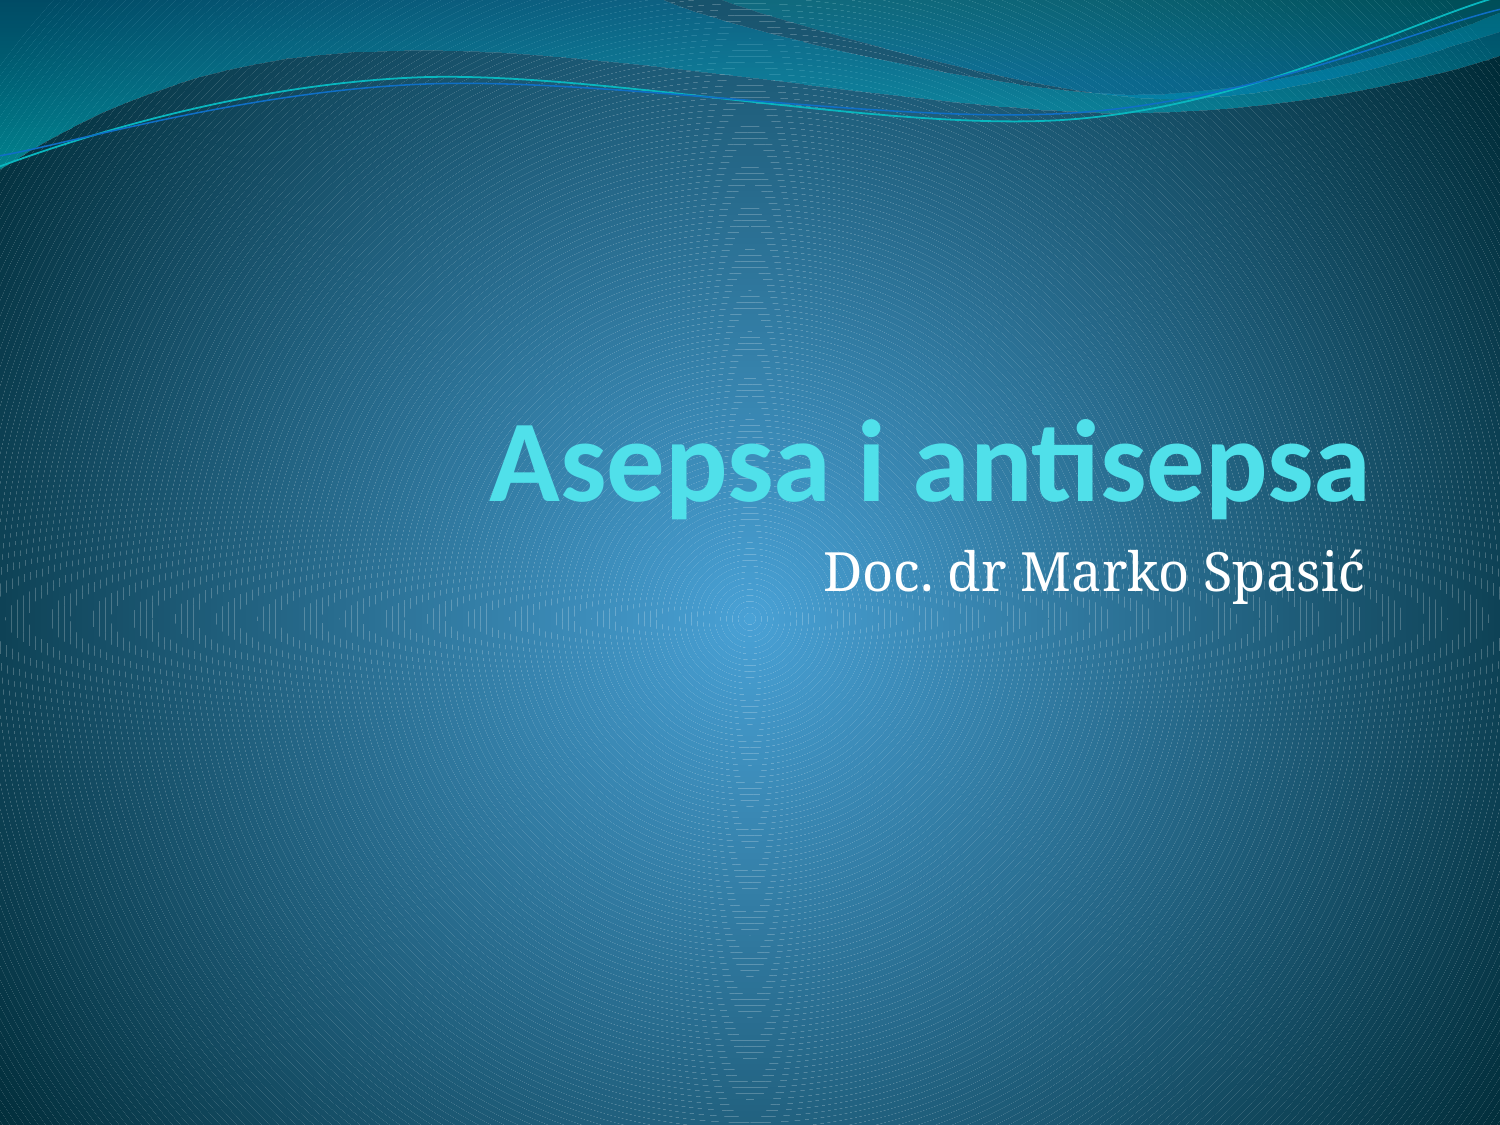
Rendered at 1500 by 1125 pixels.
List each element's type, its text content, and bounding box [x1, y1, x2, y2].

title Asepsa i antisepsa [87, 224, 1376, 525]
subtitle Doc. dr Marko Spasić [87, 529, 1376, 818]
